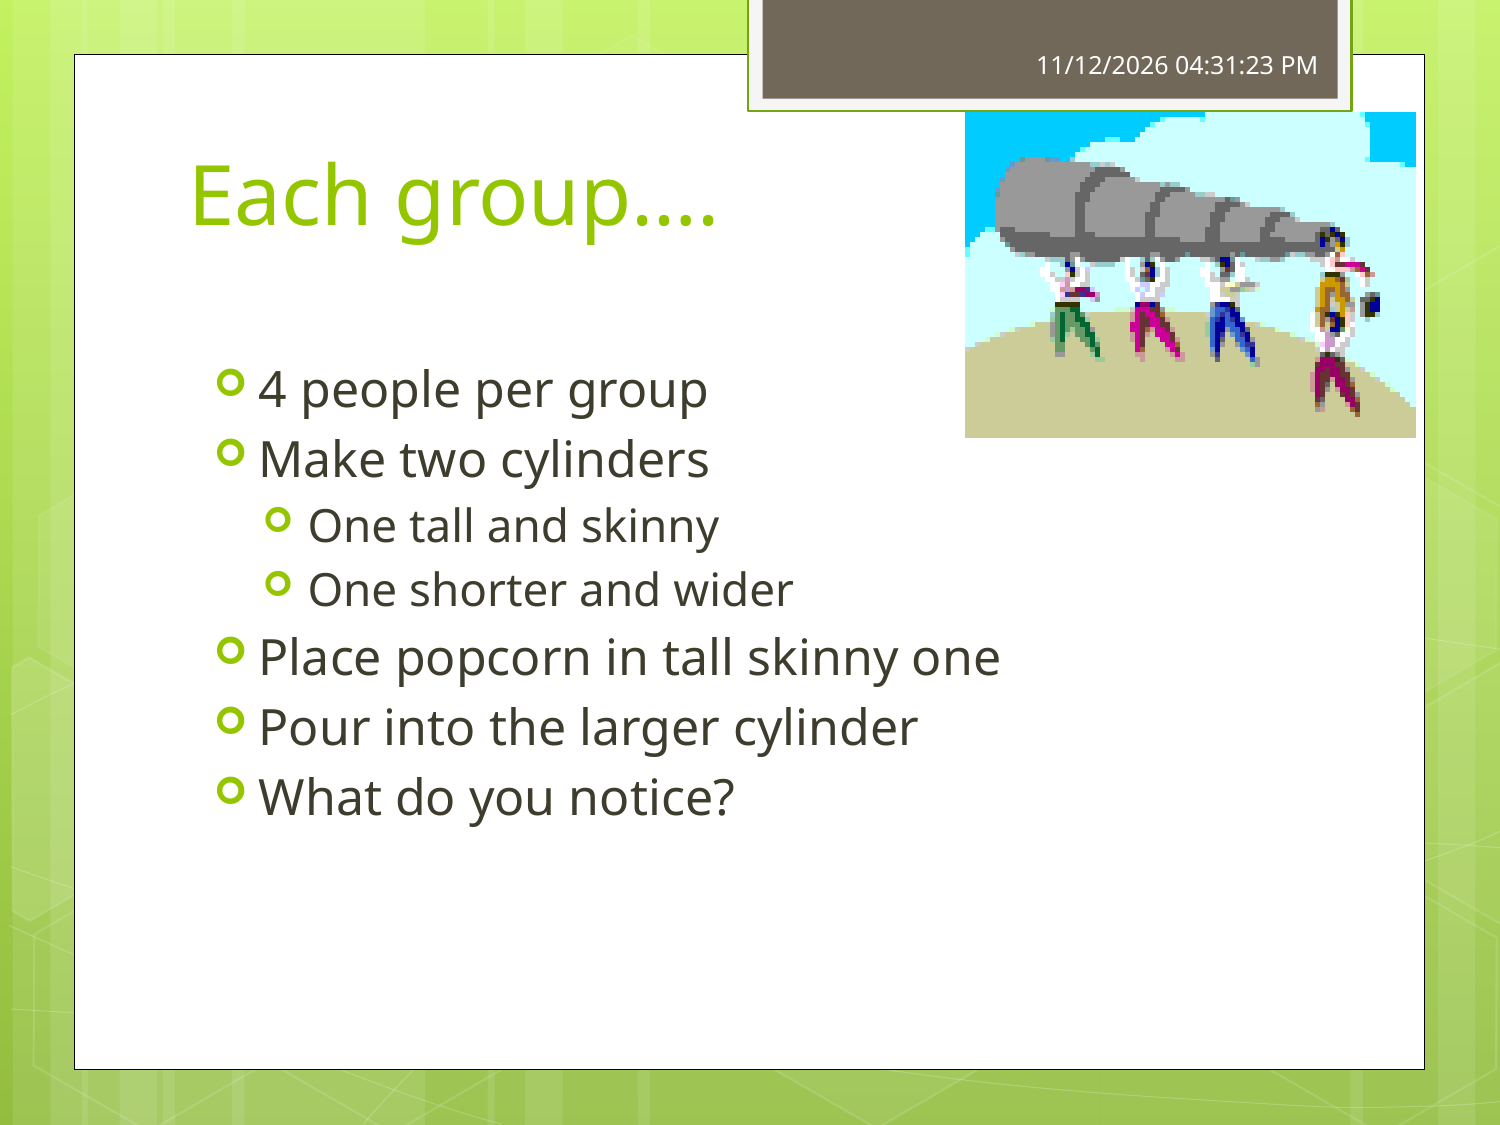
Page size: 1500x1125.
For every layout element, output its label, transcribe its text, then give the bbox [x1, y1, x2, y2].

list 4 people per group Make two cylinders One tall and skinny One shorter and wider Place popcorn in tall skinny one Pour into the larger cylinder What do you notice? [187, 350, 1300, 926]
title Each group…. [173, 62, 1327, 250]
picture [965, 112, 1416, 438]
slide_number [983, 36, 1334, 97]
